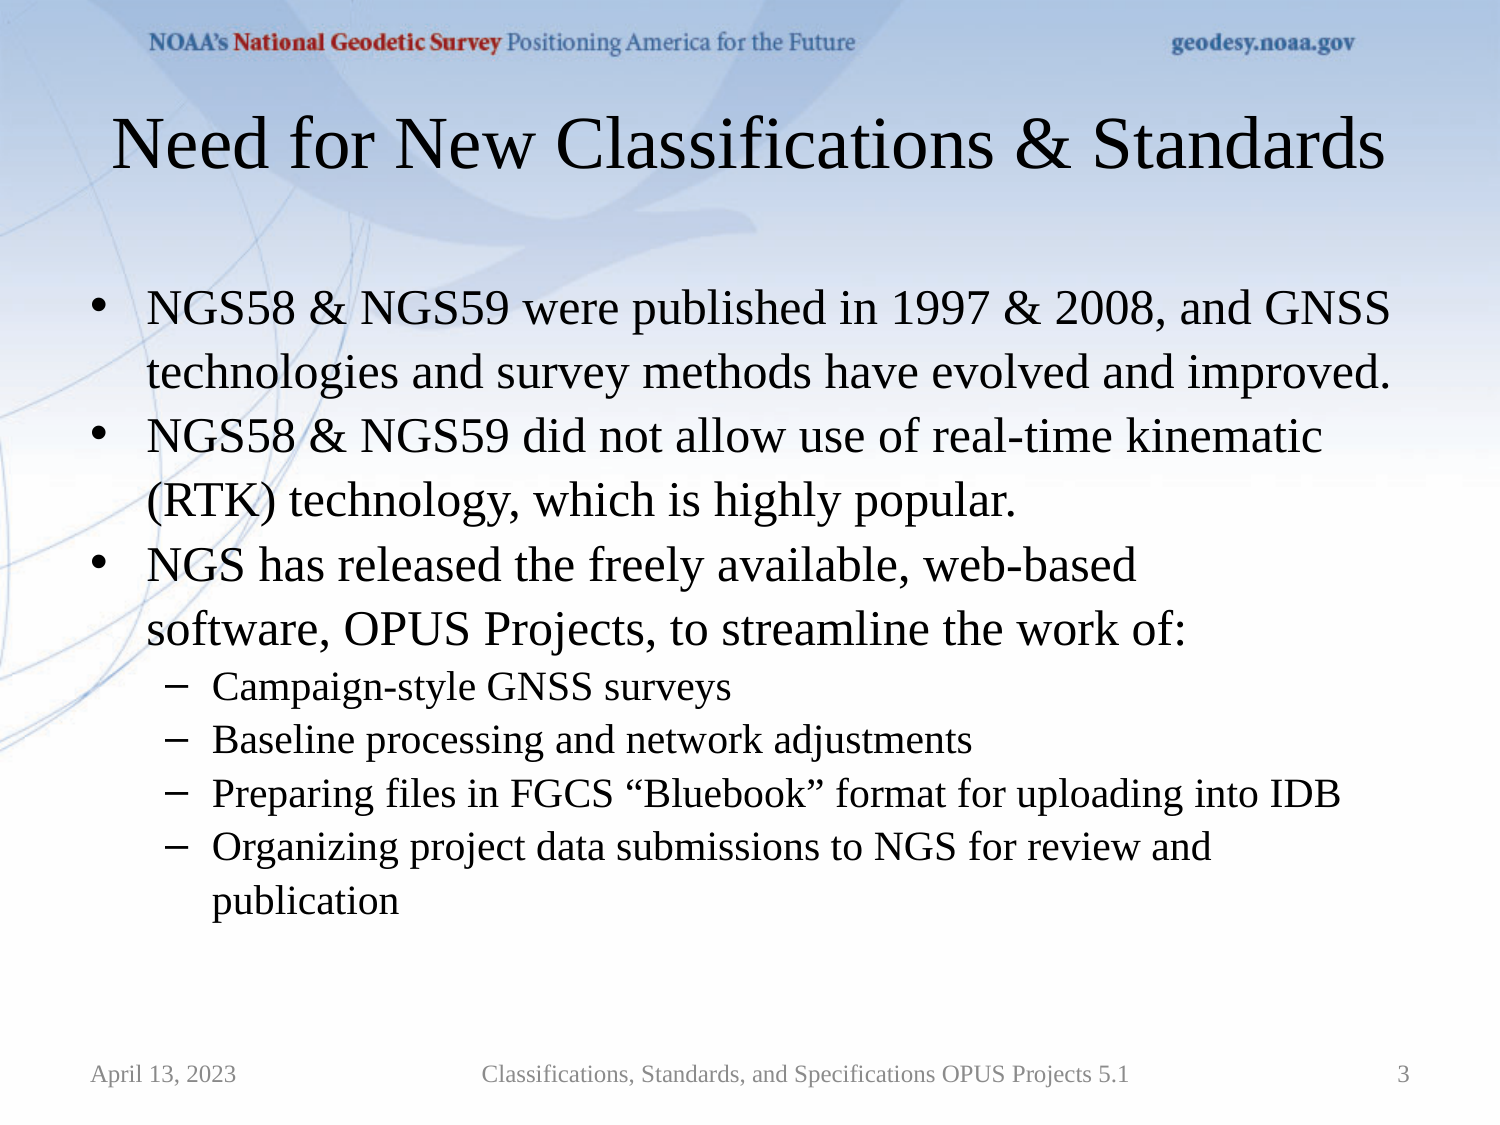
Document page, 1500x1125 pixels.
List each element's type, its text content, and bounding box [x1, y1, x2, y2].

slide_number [75, 1042, 286, 1103]
footer Classifications, Standards, and Specifications OPUS Projects 5.1 [345, 1042, 1267, 1103]
list NGS58 & NGS59 were published in 1997 & 2008, and GNSS technologies and survey methods have evolved and improved. NGS58 & NGS59 did not allow use of real-time kinematic (RTK) technology, which is highly popular. NGS has released the freely available, web-based software, OPUS Projects, to streamline the work of: Campaign-style GNSS surveys Baseline processing and network adjustments Preparing files in FGCS “Bluebook” format for uploading into IDB Organizing project data submissions to NGS for review and publication [75, 262, 1425, 1005]
title Need for New Classifications & Standards [75, 45, 1425, 233]
picture [0, 0, 1500, 1125]
slide_number 3 [1307, 1042, 1425, 1103]
